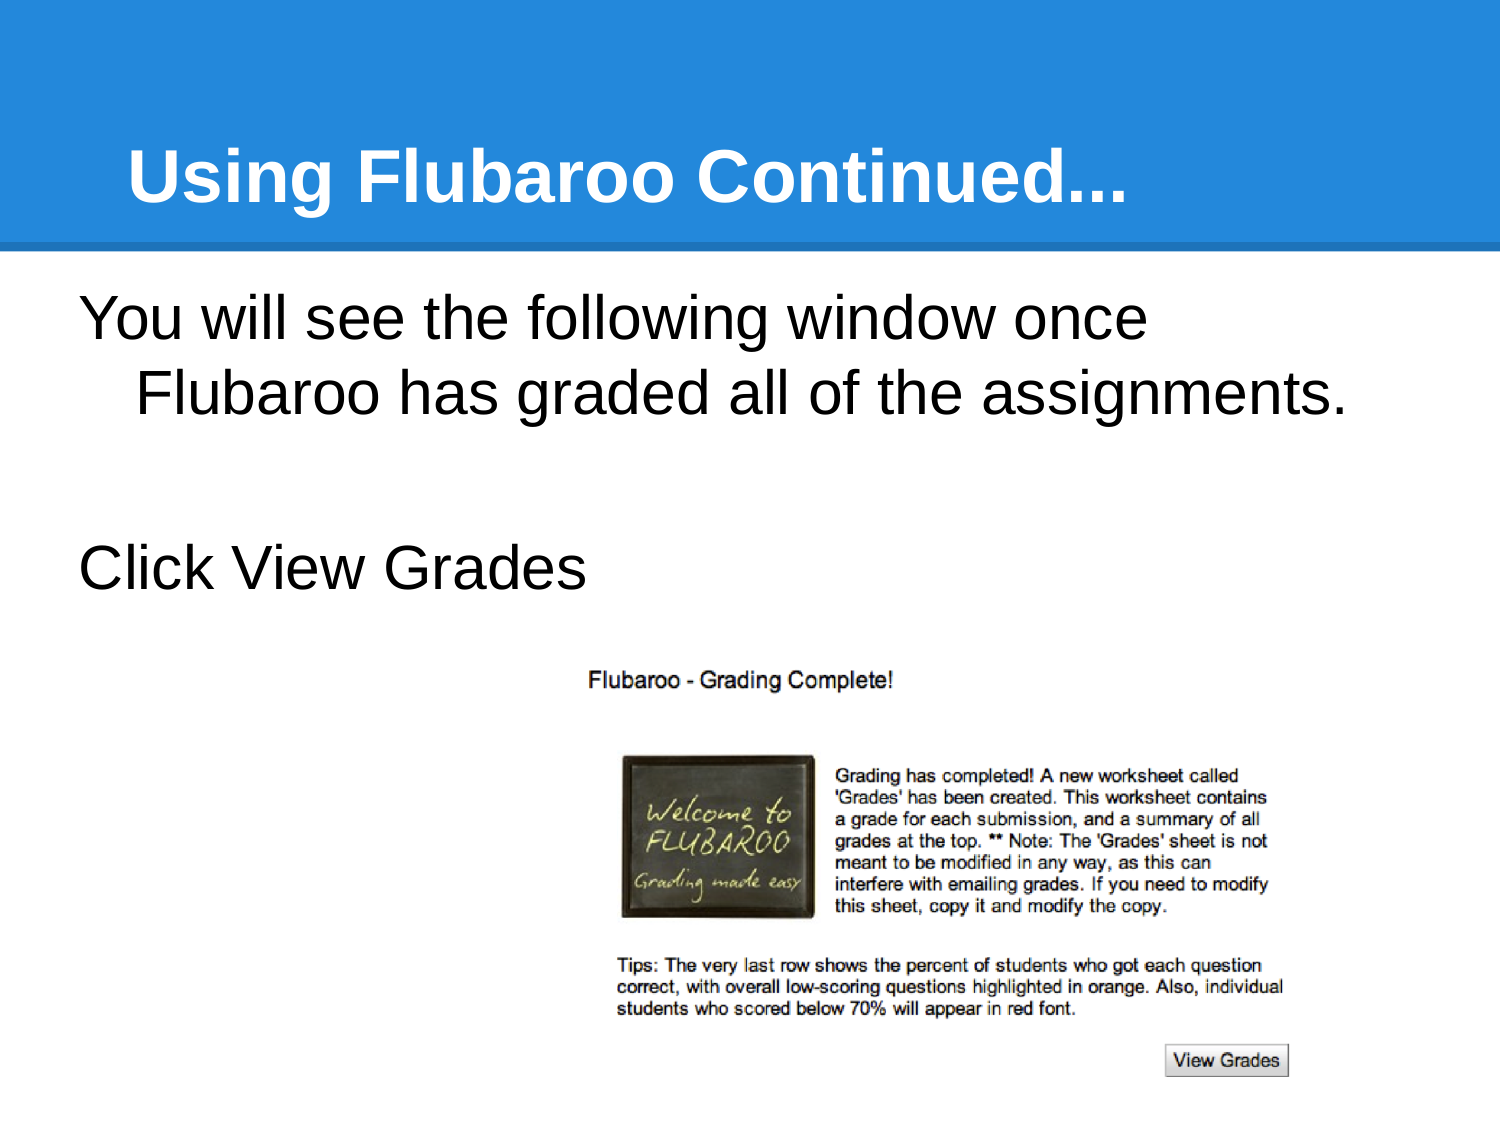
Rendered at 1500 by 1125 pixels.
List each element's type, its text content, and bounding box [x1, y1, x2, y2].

text_box [563, 640, 1312, 1106]
title Using Flubaroo Continued... [75, 14, 1425, 233]
list You will see the following window once Flubaroo has graded all of the assignments. Click View Grades [63, 262, 1414, 931]
